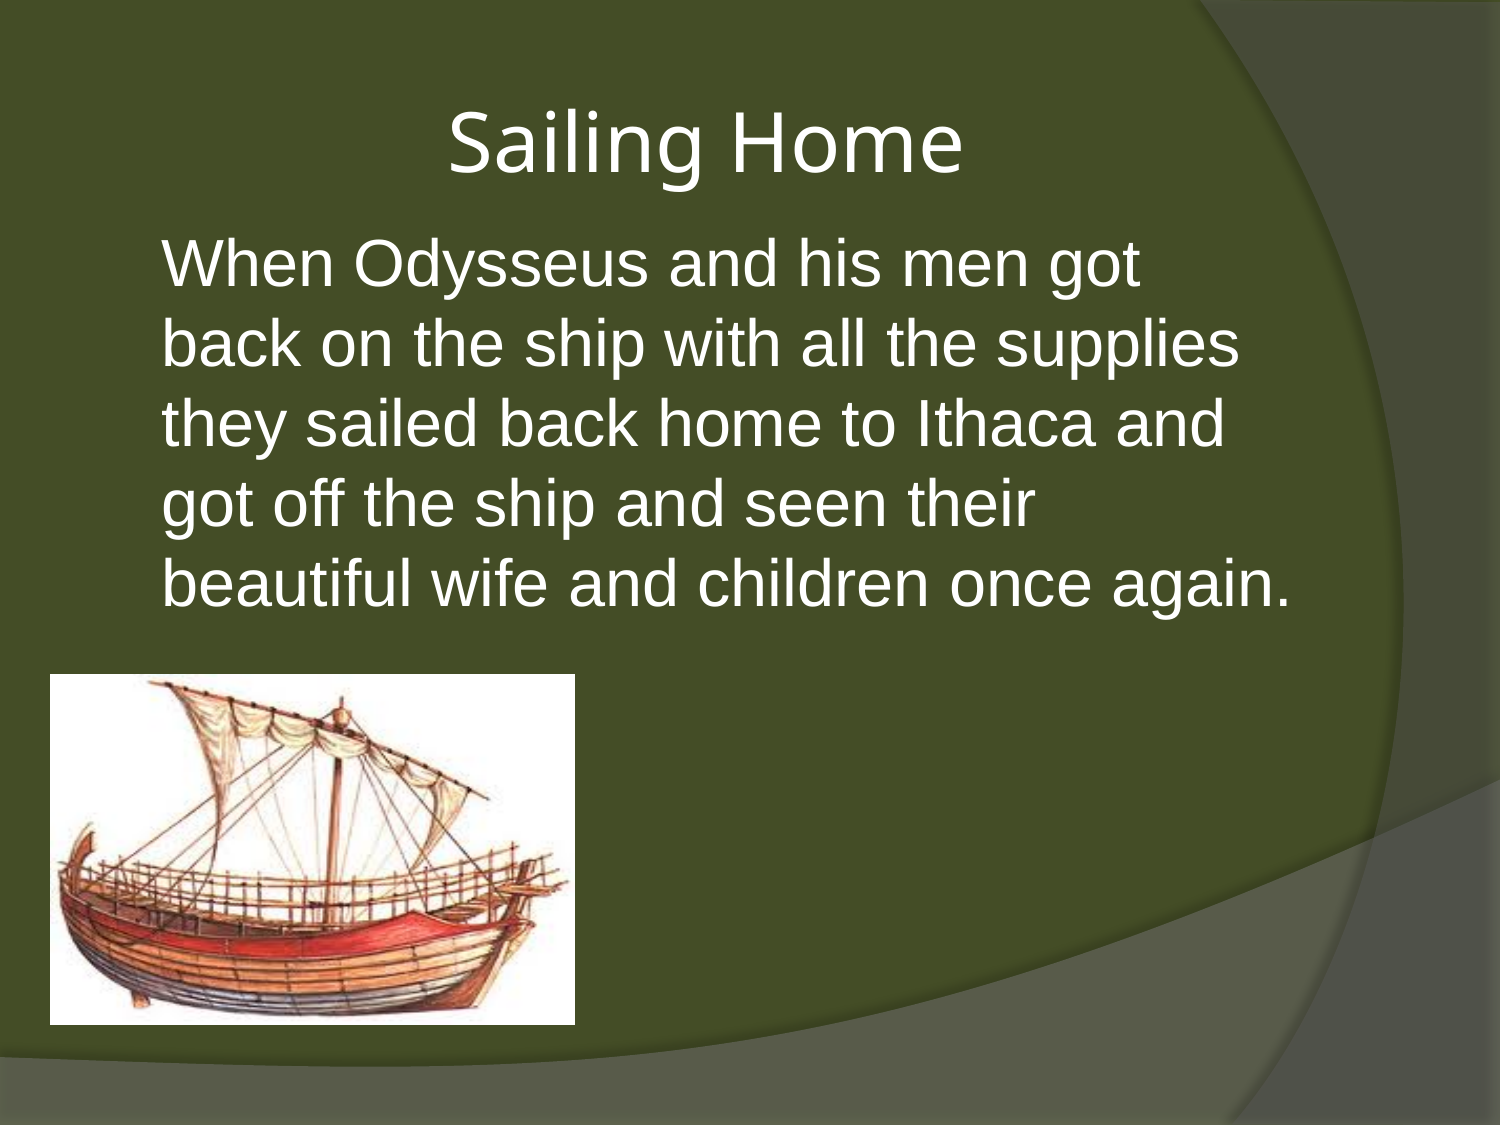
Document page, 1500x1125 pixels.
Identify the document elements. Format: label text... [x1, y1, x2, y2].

list When Odysseus and his men got back on the ship with all the supplies they sailed back home to Ithaca and got off the ship and seen their beautiful wife and children once again. [87, 212, 1313, 675]
picture [49, 674, 576, 1026]
title Sailing Home [75, 45, 1300, 233]
